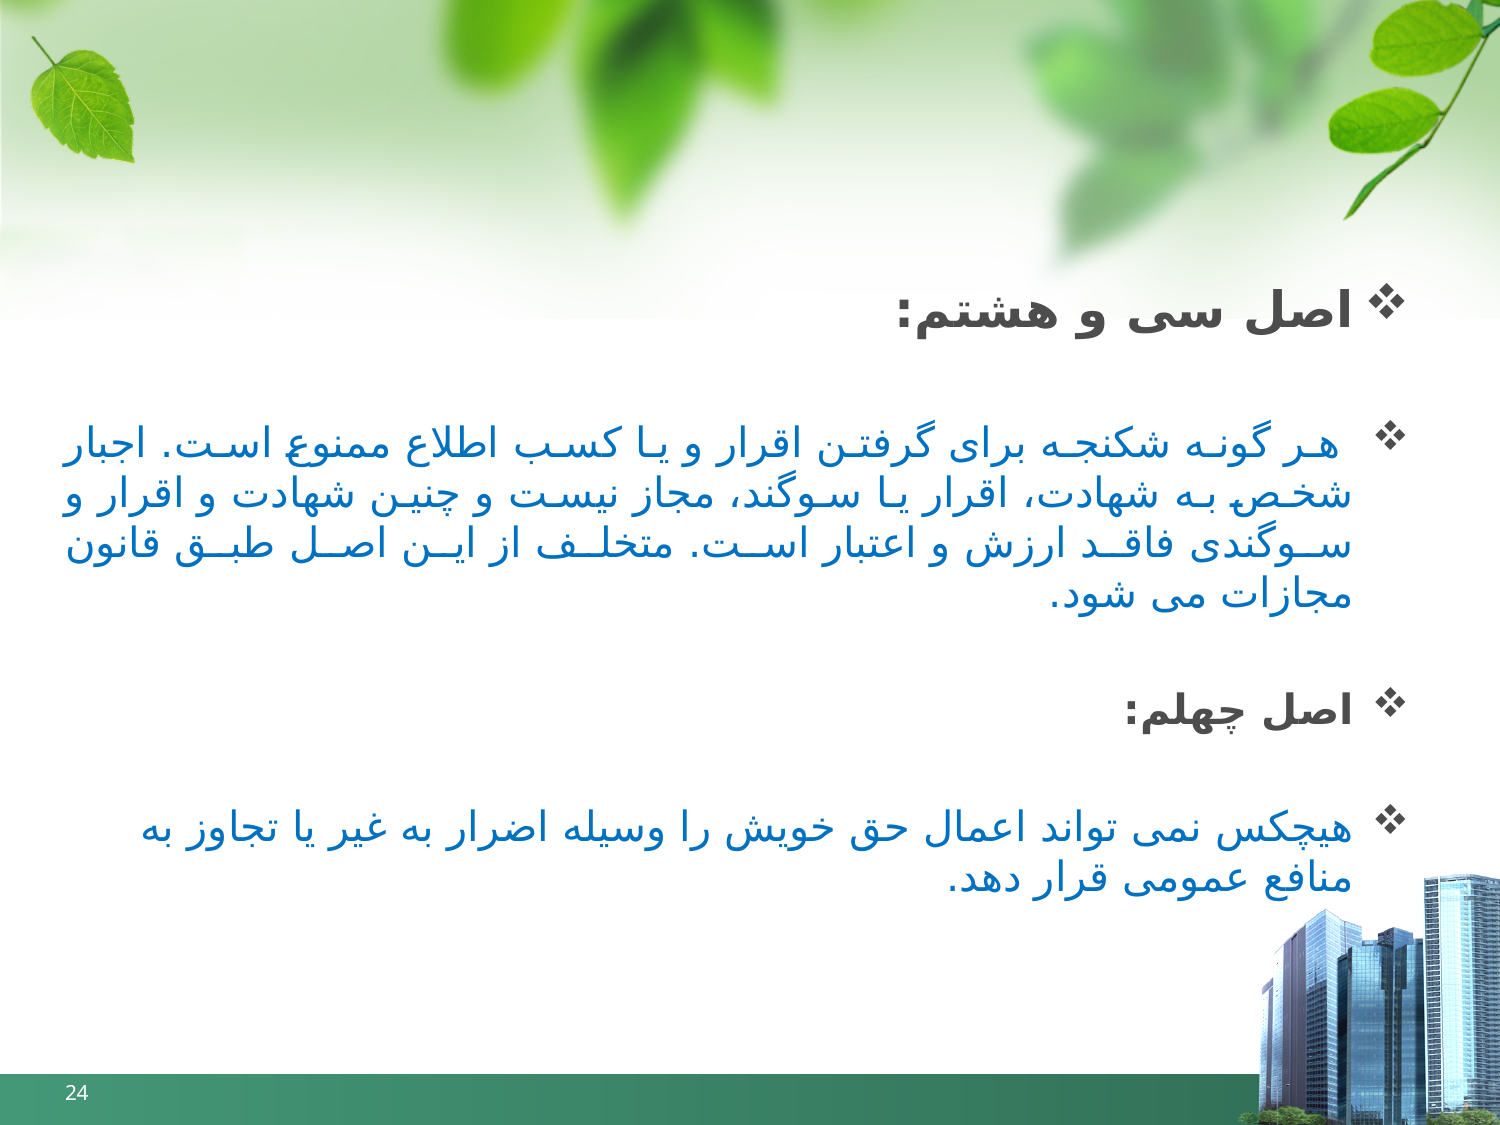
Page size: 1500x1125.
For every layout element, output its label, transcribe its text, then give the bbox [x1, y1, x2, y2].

picture [0, 0, 1500, 319]
slide_number 24 [50, 1072, 138, 1113]
list اصل‏ سی و هشتم: هر گونه‏ شکنجه‏ برای‏ گرفتن‏ اقرار و یا کسب‏ اطلاع‏ ممنوع‏ است‏. اجبار شخص‏ به‏ شهادت‏، اقرار یا سوگند، مجاز نیست‏ و چنین‏ شهادت‏ و اقرار و سوگندی‏ فاقد ارزش‏ و اعتبار است‏. متخلف‏ از این‏ اصل‏ طبق‏ قانون‏ مجازات‏ می‏ شود. اصل‏ چهلم: هیچکس‏ نمی‏ تواند اعمال‏ حق‏ خویش‏ را وسیله‏ اضرار به‏ غیر یا تجاوز به‏ منافع عمومی‏ قرار دهد. [50, 200, 1425, 1038]
